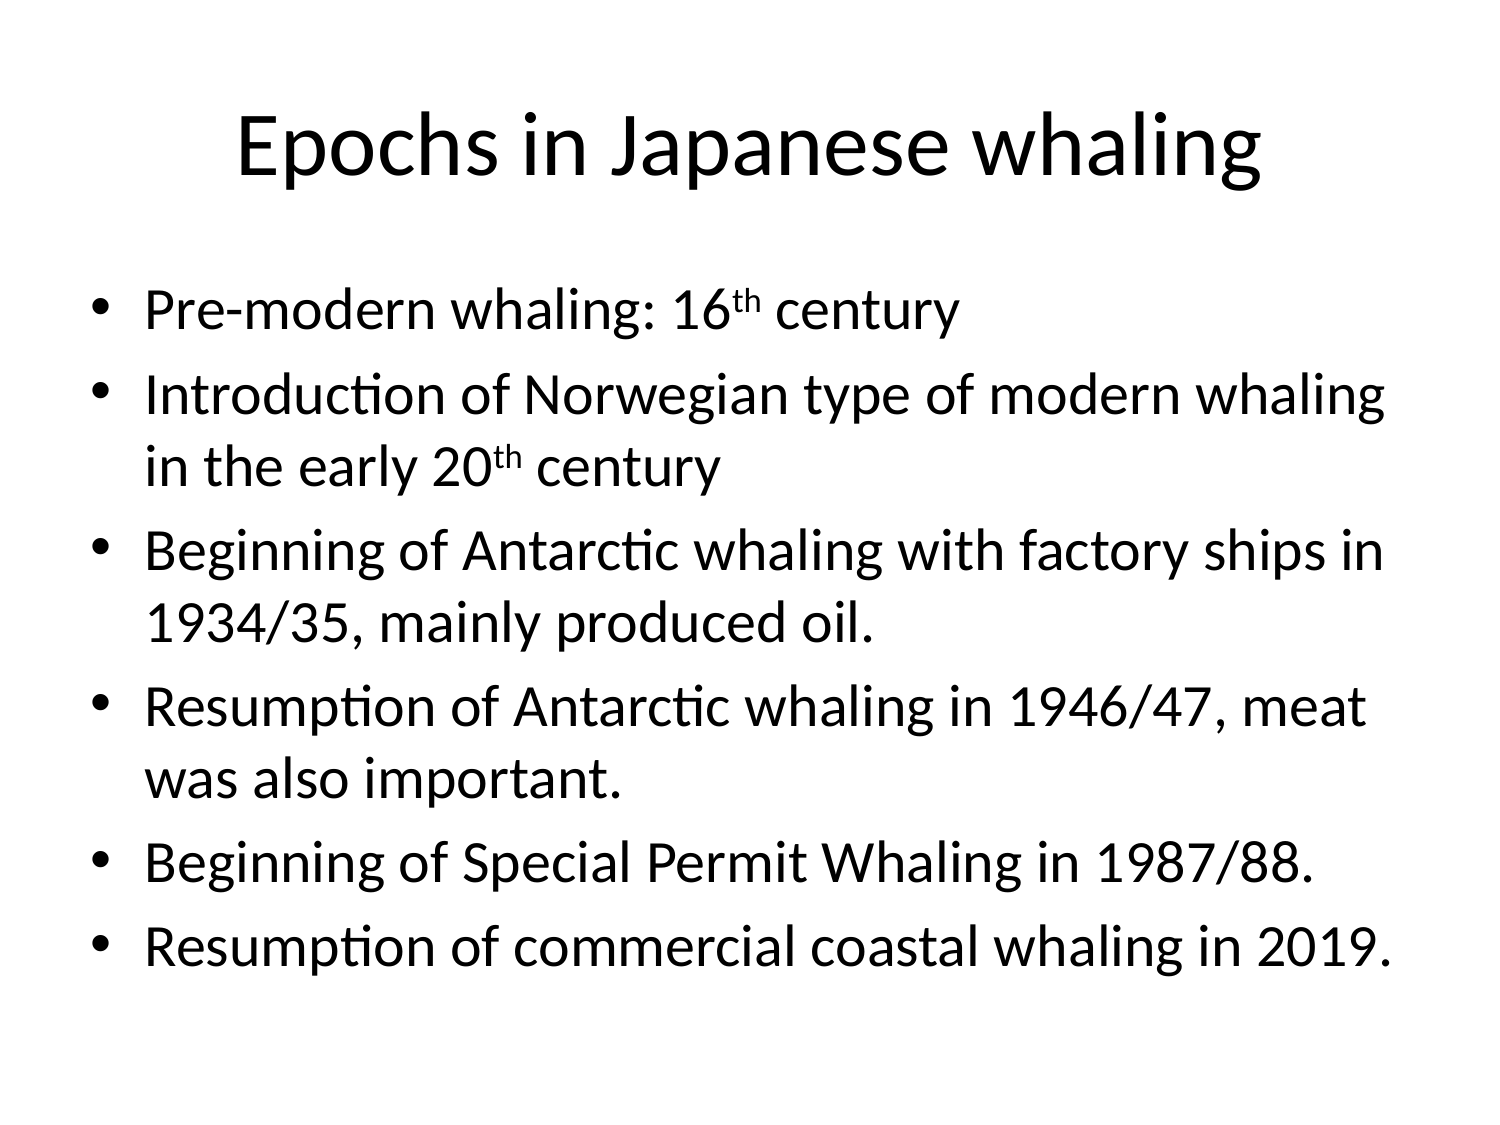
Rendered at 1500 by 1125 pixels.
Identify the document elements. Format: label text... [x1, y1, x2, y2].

list Pre-modern whaling: 16th century Introduction of Norwegian type of modern whaling in the early 20th century Beginning of Antarctic whaling with factory ships in 1934/35, mainly produced oil. Resumption of Antarctic whaling in 1946/47, meat was also important. Beginning of Special Permit Whaling in 1987/88. Resumption of commercial coastal whaling in 2019. [75, 262, 1425, 1005]
title Epochs in Japanese whaling [75, 45, 1425, 233]
